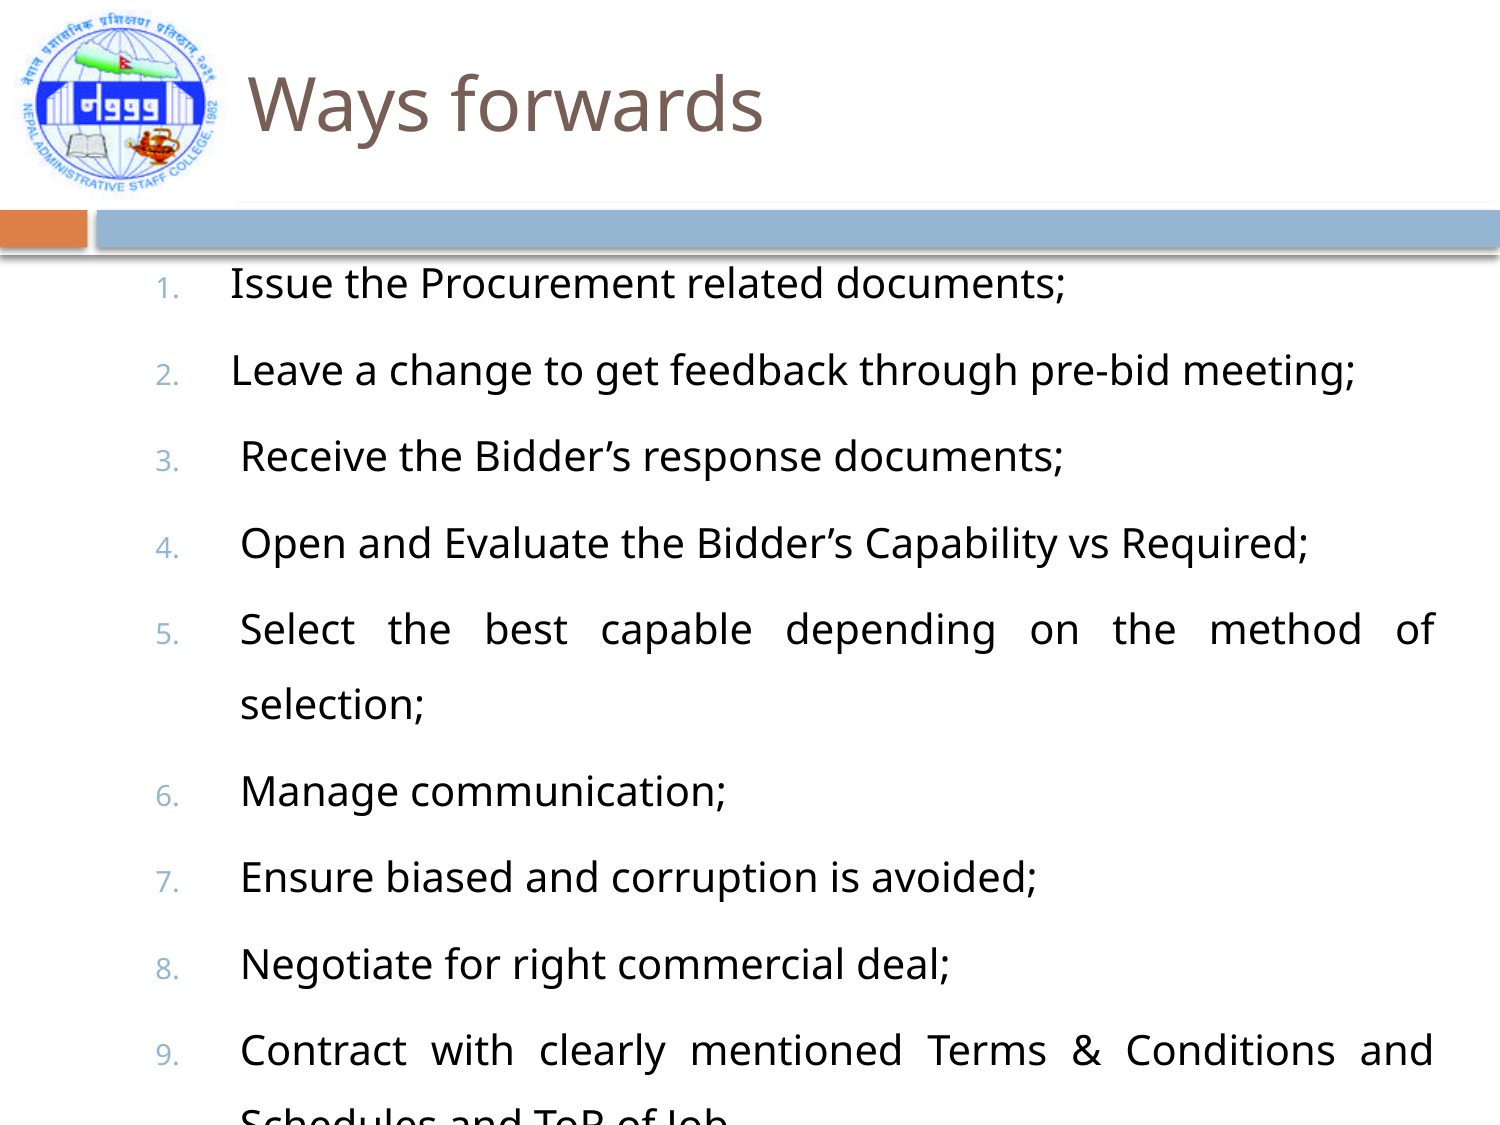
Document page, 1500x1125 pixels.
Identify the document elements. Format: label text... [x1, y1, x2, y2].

picture [1, 0, 236, 208]
list Issue the Procurement related documents; Leave a change to get feedback through pre-bid meeting; Receive the Bidder’s response documents; Open and Evaluate the Bidder’s Capability vs Required; Select the best capable depending on the method of selection; Manage communication; Ensure biased and corruption is avoided; Negotiate for right commercial deal; Contract with clearly mentioned Terms & Conditions and Schedules and ToR of Job. [75, 224, 1450, 1113]
text_box Ways forwards [232, 48, 1468, 154]
